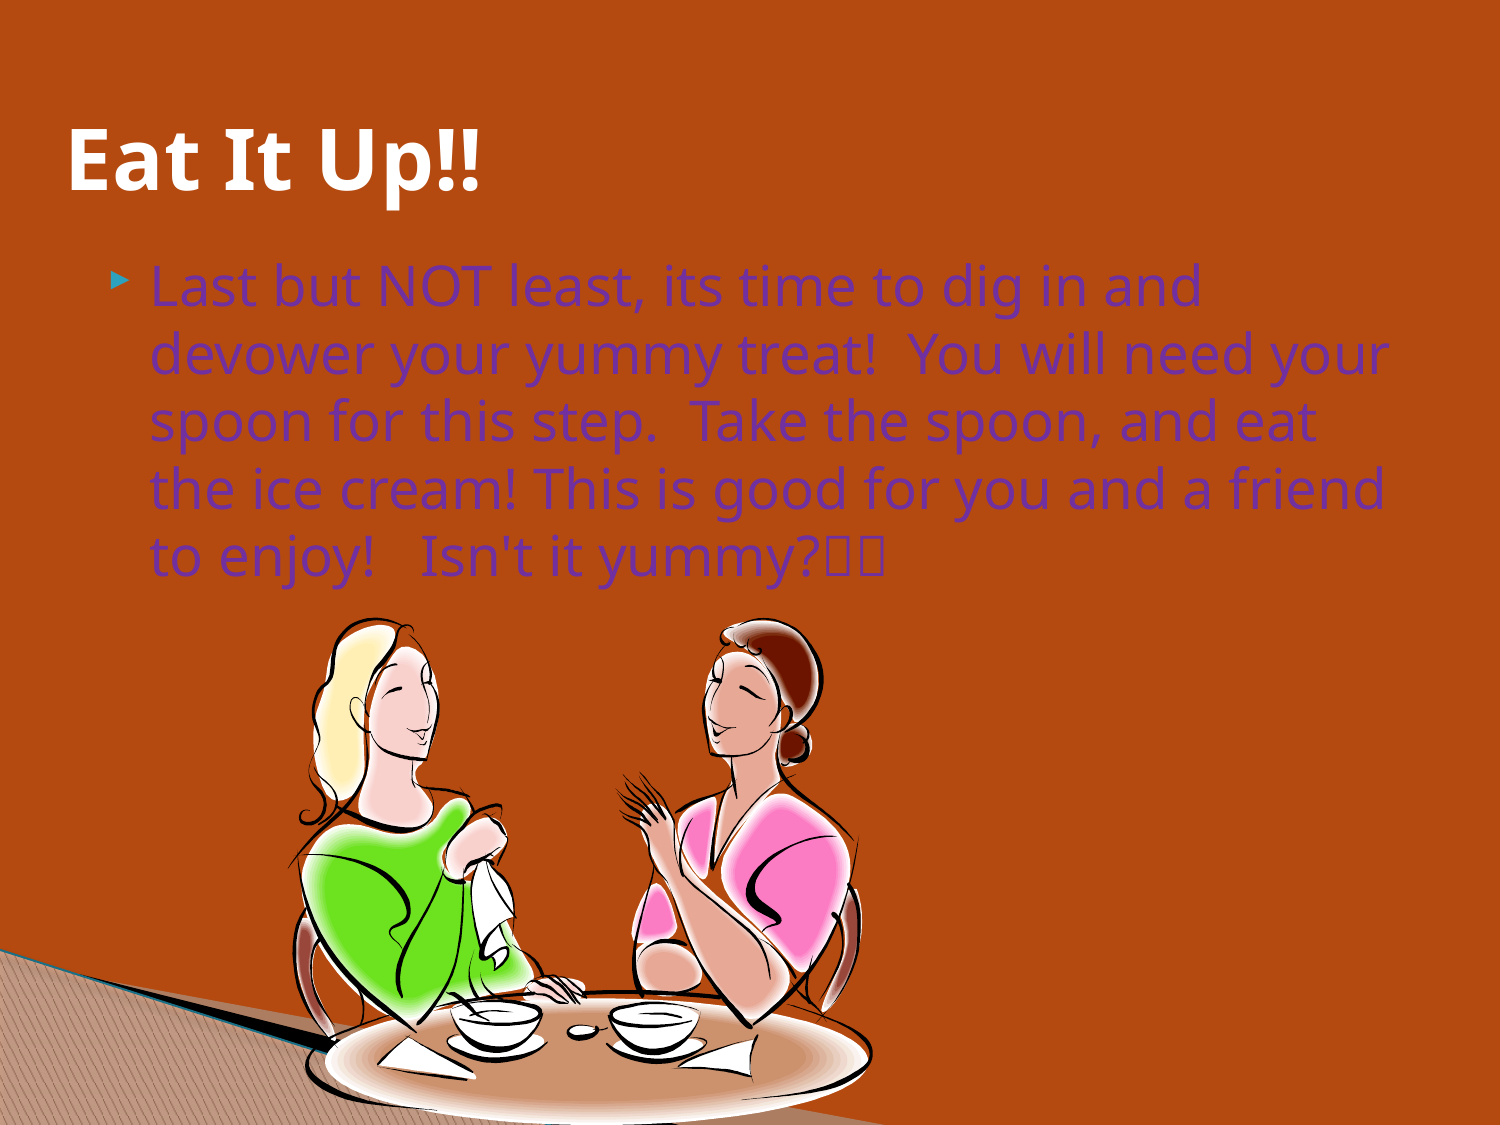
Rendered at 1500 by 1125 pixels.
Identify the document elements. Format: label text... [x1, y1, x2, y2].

picture [287, 612, 876, 1125]
title Eat It Up!! [50, 62, 1400, 250]
list Last but NOT least, its time to dig in and devower your yummy treat! You will need your spoon for this step. Take the spoon, and eat the ice cream! This is good for you and a friend to enjoy! Isn't it yummy? [75, 243, 1425, 986]
